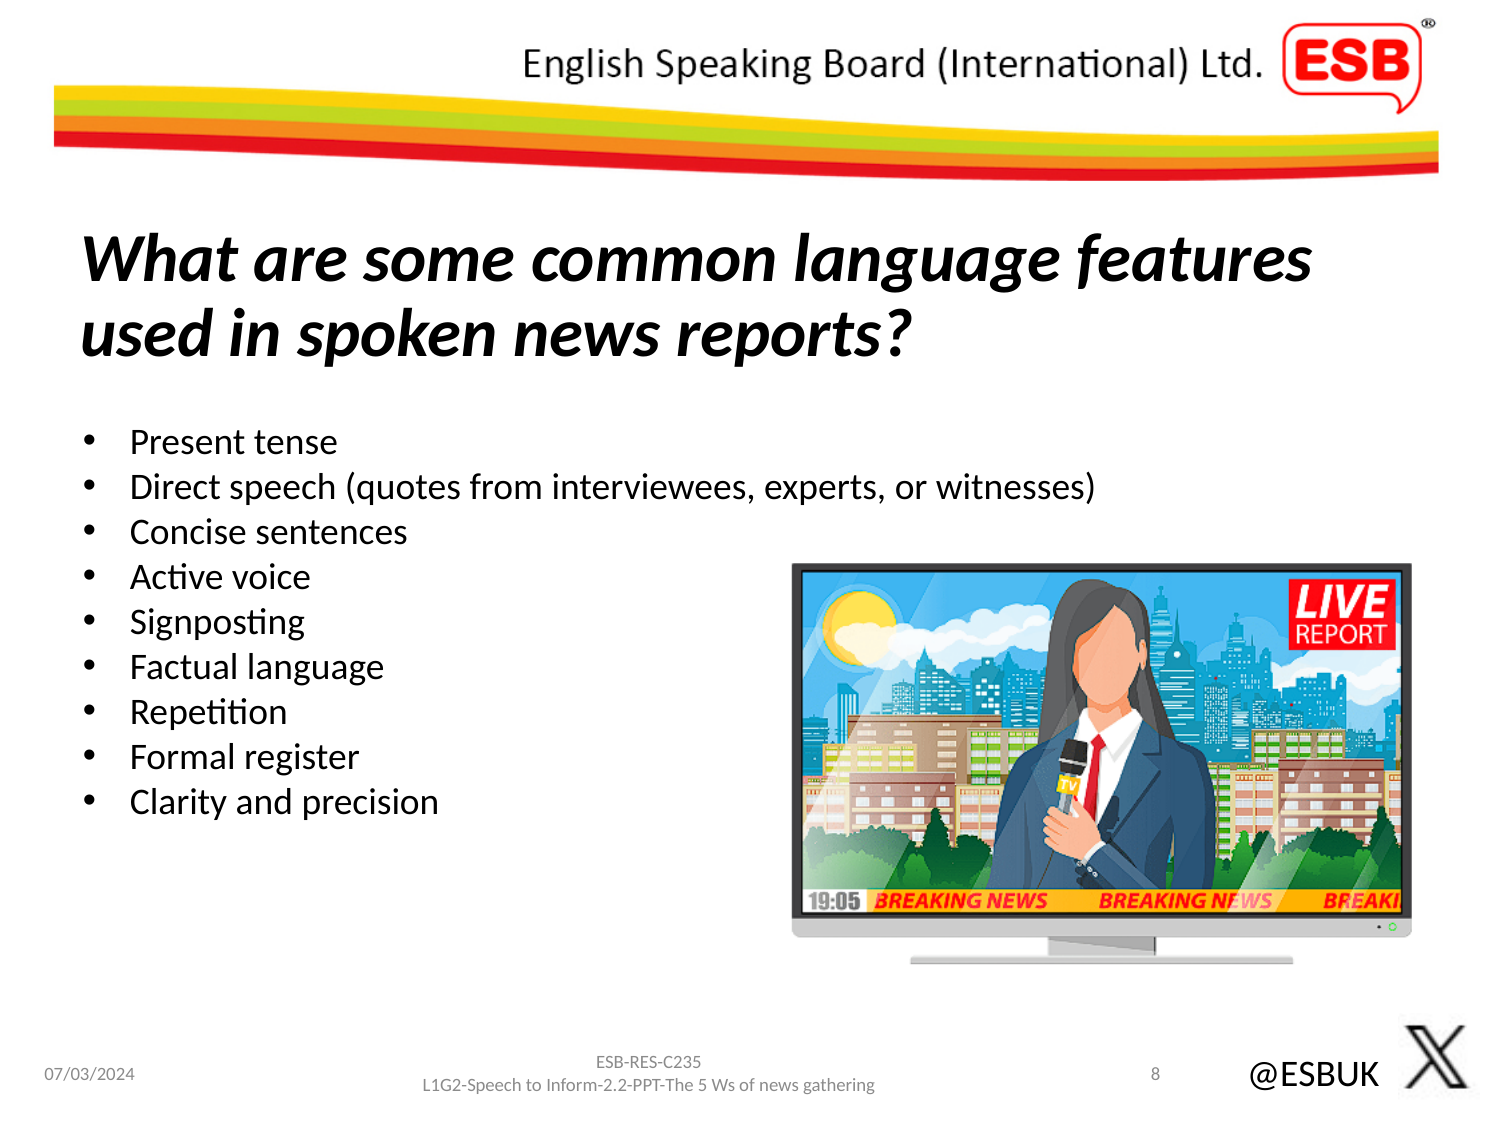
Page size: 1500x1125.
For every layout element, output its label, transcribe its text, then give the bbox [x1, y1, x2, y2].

footer ESB-RES-C235 L1G2-Speech to Inform-2.2-PPT-The 5 Ws of news gathering [395, 1042, 902, 1103]
text_box Present tense Direct speech (quotes from interviewees, experts, or witnesses) Concise sentences Active voice Signposting Factual language Repetition Formal register Clarity and precision [68, 409, 1262, 830]
slide_number 8 [930, 1042, 1176, 1103]
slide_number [29, 1042, 367, 1103]
picture [784, 546, 1432, 971]
picture [1398, 1013, 1480, 1102]
picture [0, 0, 1500, 189]
title What are some common language features used in spoken news reports? [64, 208, 1359, 386]
